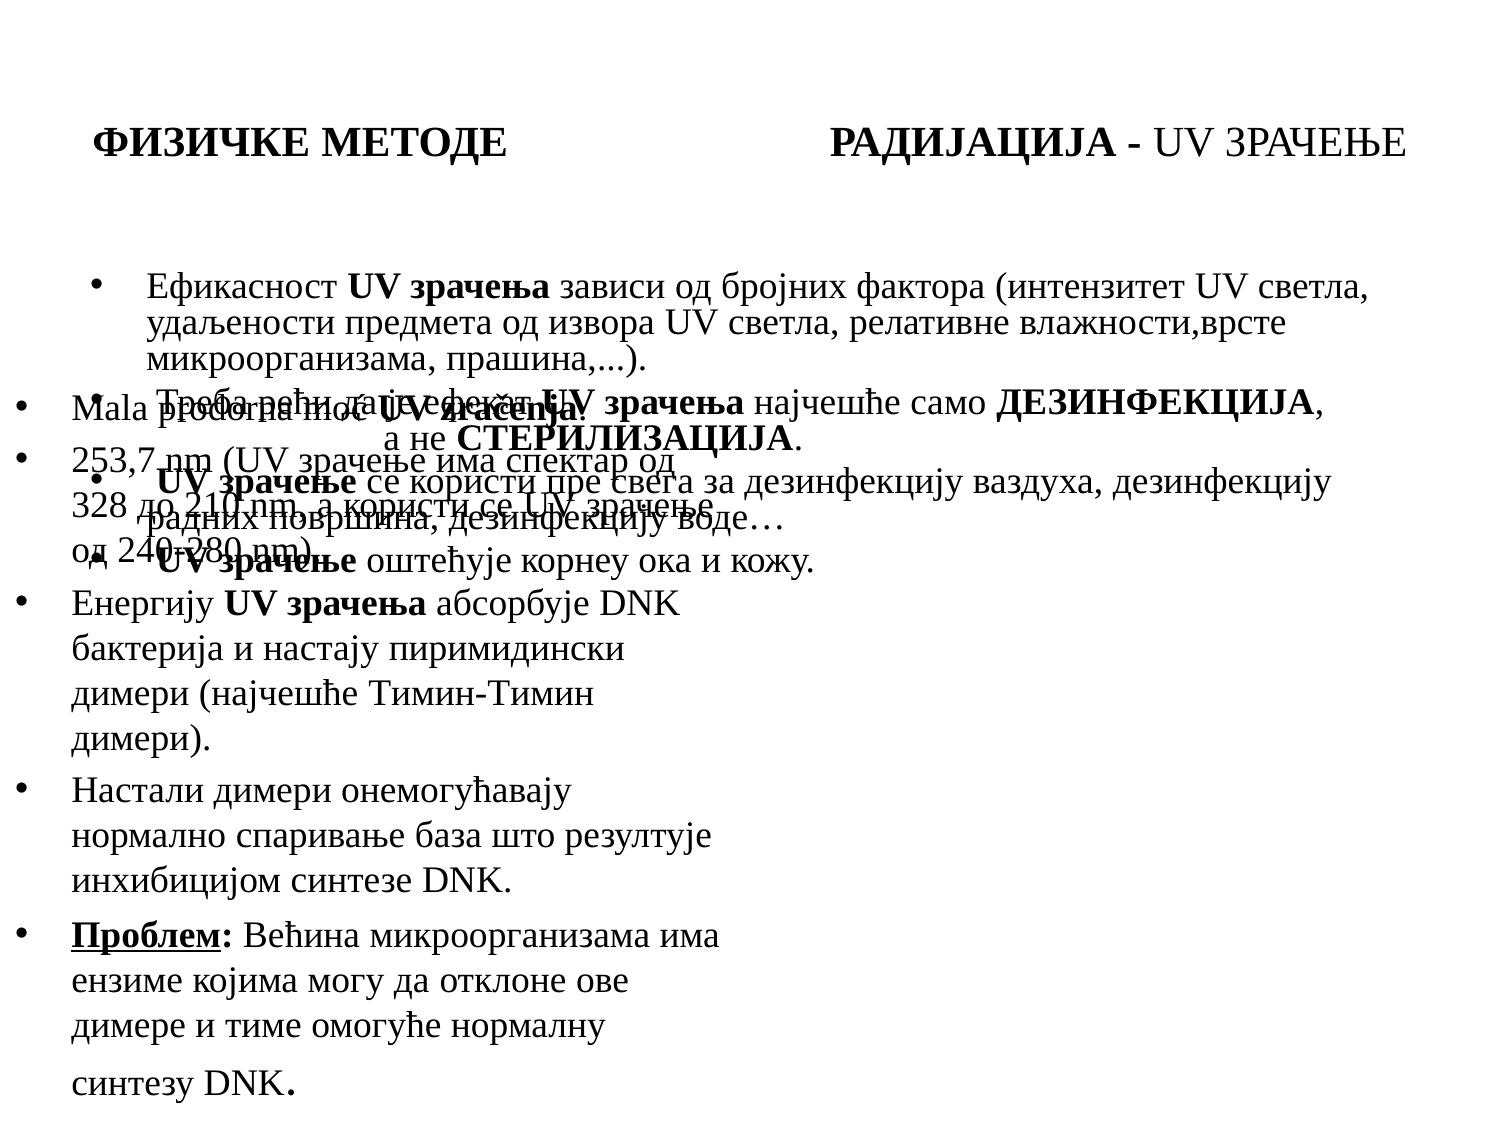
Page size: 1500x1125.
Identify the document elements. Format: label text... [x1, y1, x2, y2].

list Mala prodorna moć UV zračenja. 253,7 nm (UV зрачење има спектар од 328 до 210 nm, a користи се UV зрачење од 240-280 nm). Енергију UV зрачења абсорбује DNK бактерија и настају пиримидински димери (најчешће Tимин-Tимин димери). Настали димери онемогућавају нормално спаривање база што резултује инхибицијом синтезе DNK. Проблем: Већина микроорганизама има ензиме којима могу да отклоне ове димере и тиме омогуће нормалну синтезу DNK. [0, 375, 738, 1118]
title ФИЗИЧКЕ МЕТОДЕ РАДИЈАЦИЈА - UV ЗРАЧЕЊЕ [75, 45, 1425, 233]
list Ефикасност UV зрачења зависи од бројних фактора (интензитет UV светла, удаљености предмета од извора UV светла, релативне влажности,врсте микроорганизама, прашина,...). Треба рећи да је ефекат UV зрачења најчешће само ДЕЗИНФЕКЦИЈА, а не СТЕРИЛИЗАЦИЈА. UV зрачење се користи пре свега за дезинфекцију ваздуха, дезинфекцију радних површина, дезинфекцију воде… UV зрачење оштећује корнеу ока и кожу. [75, 262, 1425, 1005]
